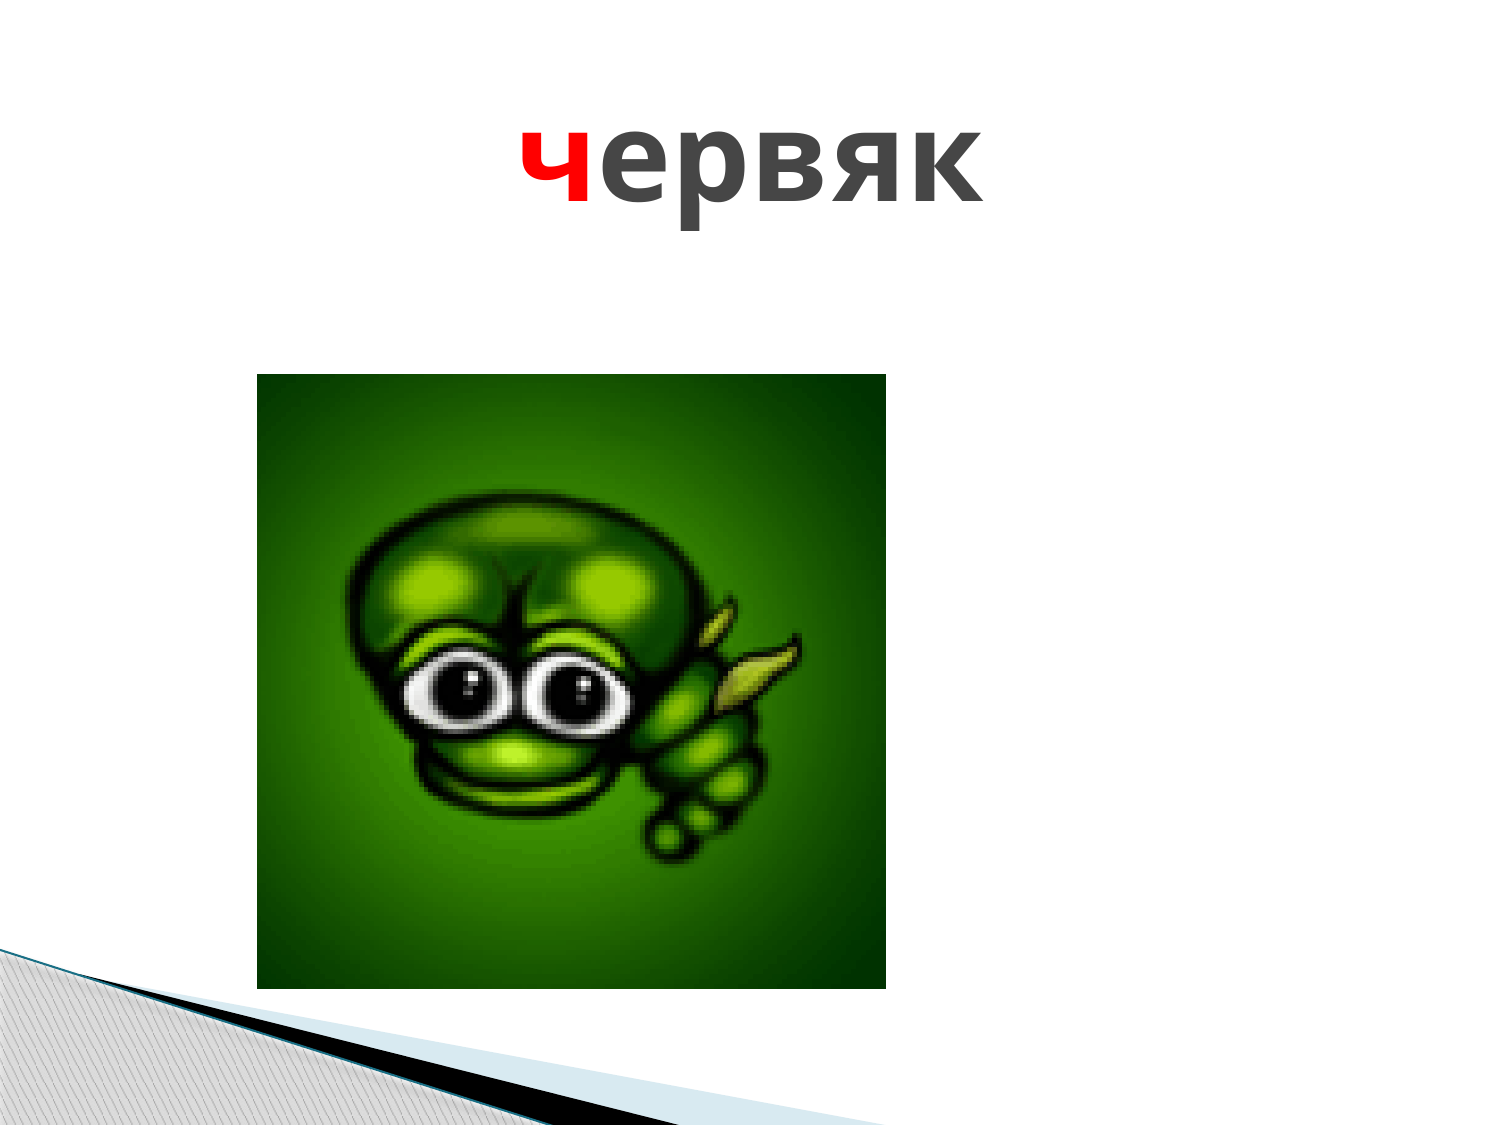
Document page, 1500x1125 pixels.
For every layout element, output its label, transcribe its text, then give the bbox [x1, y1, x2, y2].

title червяк [75, 0, 1425, 303]
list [257, 374, 886, 989]
